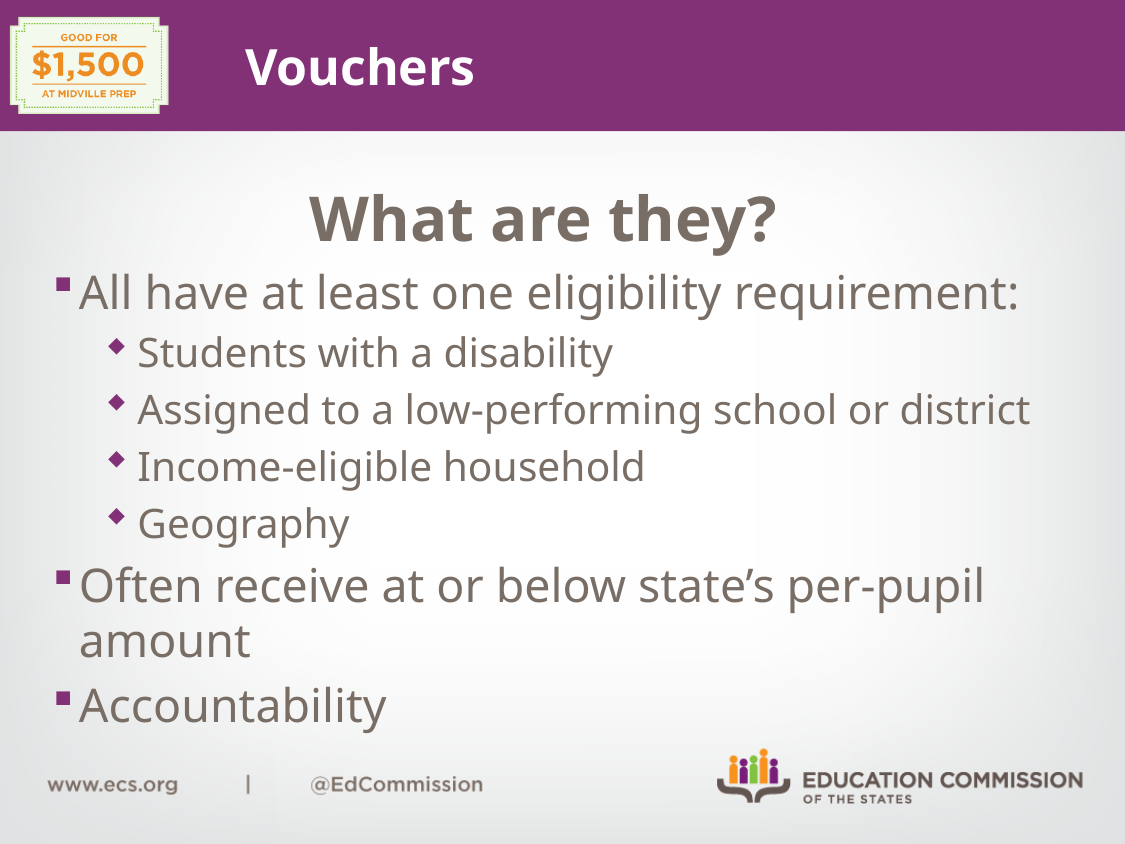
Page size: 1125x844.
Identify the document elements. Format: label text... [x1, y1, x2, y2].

title Vouchers [0, 0, 1125, 132]
picture [0, 132, 1125, 844]
picture [0, 4, 177, 126]
list What are they? All have at least one eligibility requirement: Students with a disability Assigned to a low-performing school or district Income-eligible household Geography Often receive at or below state’s per-pupil amount Accountability [37, 171, 1050, 747]
